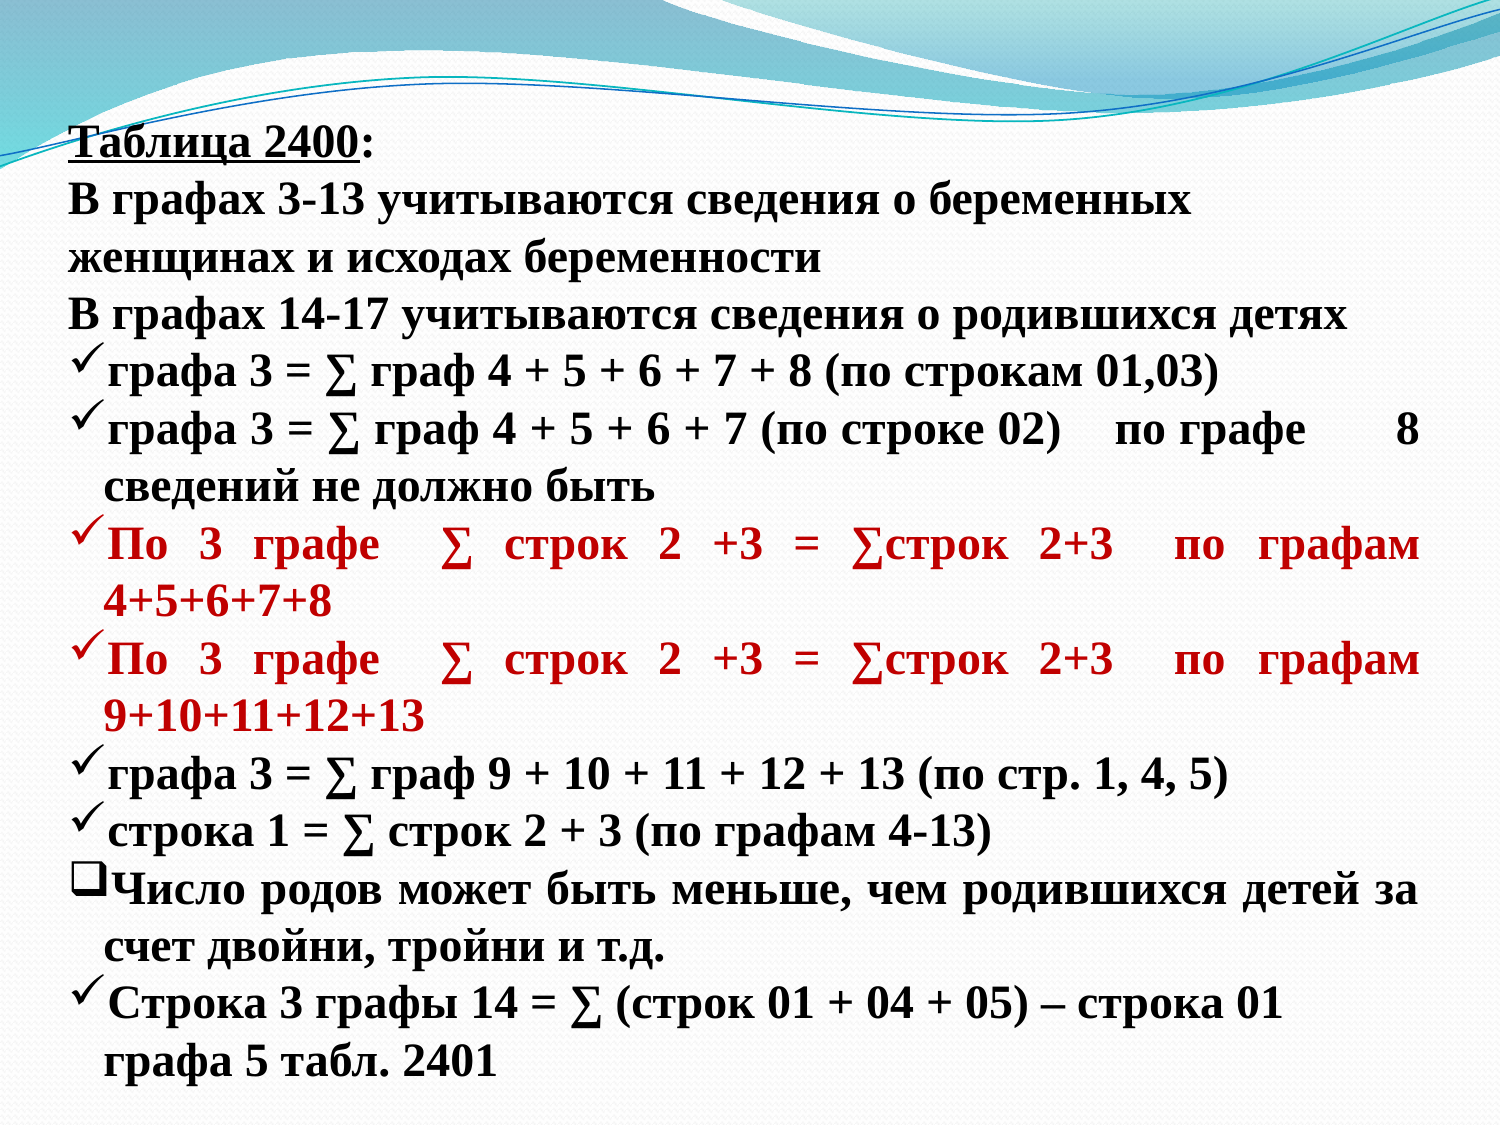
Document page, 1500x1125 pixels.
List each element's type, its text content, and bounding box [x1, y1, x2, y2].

text_box Таблица 2400: В графах 3-13 учитываются сведения о беременных женщинах и исходах беременности В графах 14-17 учитываются сведения о родившихся детях графа 3 = ∑ граф 4 + 5 + 6 + 7 + 8 (по строкам 01,03) графа 3 = ∑ граф 4 + 5 + 6 + 7 (по строке 02) по графе 8 сведений не должно быть По 3 графе ∑ строк 2 +3 = ∑строк 2+3 по графам 4+5+6+7+8 По 3 графе ∑ строк 2 +3 = ∑строк 2+3 по графам 9+10+11+12+13 графа 3 = ∑ граф 9 + 10 + 11 + 12 + 13 (по стр. 1, 4, 5) строка 1 = ∑ строк 2 + 3 (по графам 4-13) Число родов может быть меньше, чем родившихся детей за счет двойни, тройни и т.д. Строка 3 графы 14 = ∑ (строк 01 + 04 + 05) – строка 01 графа 5 табл. 2401 [53, 101, 1436, 1094]
